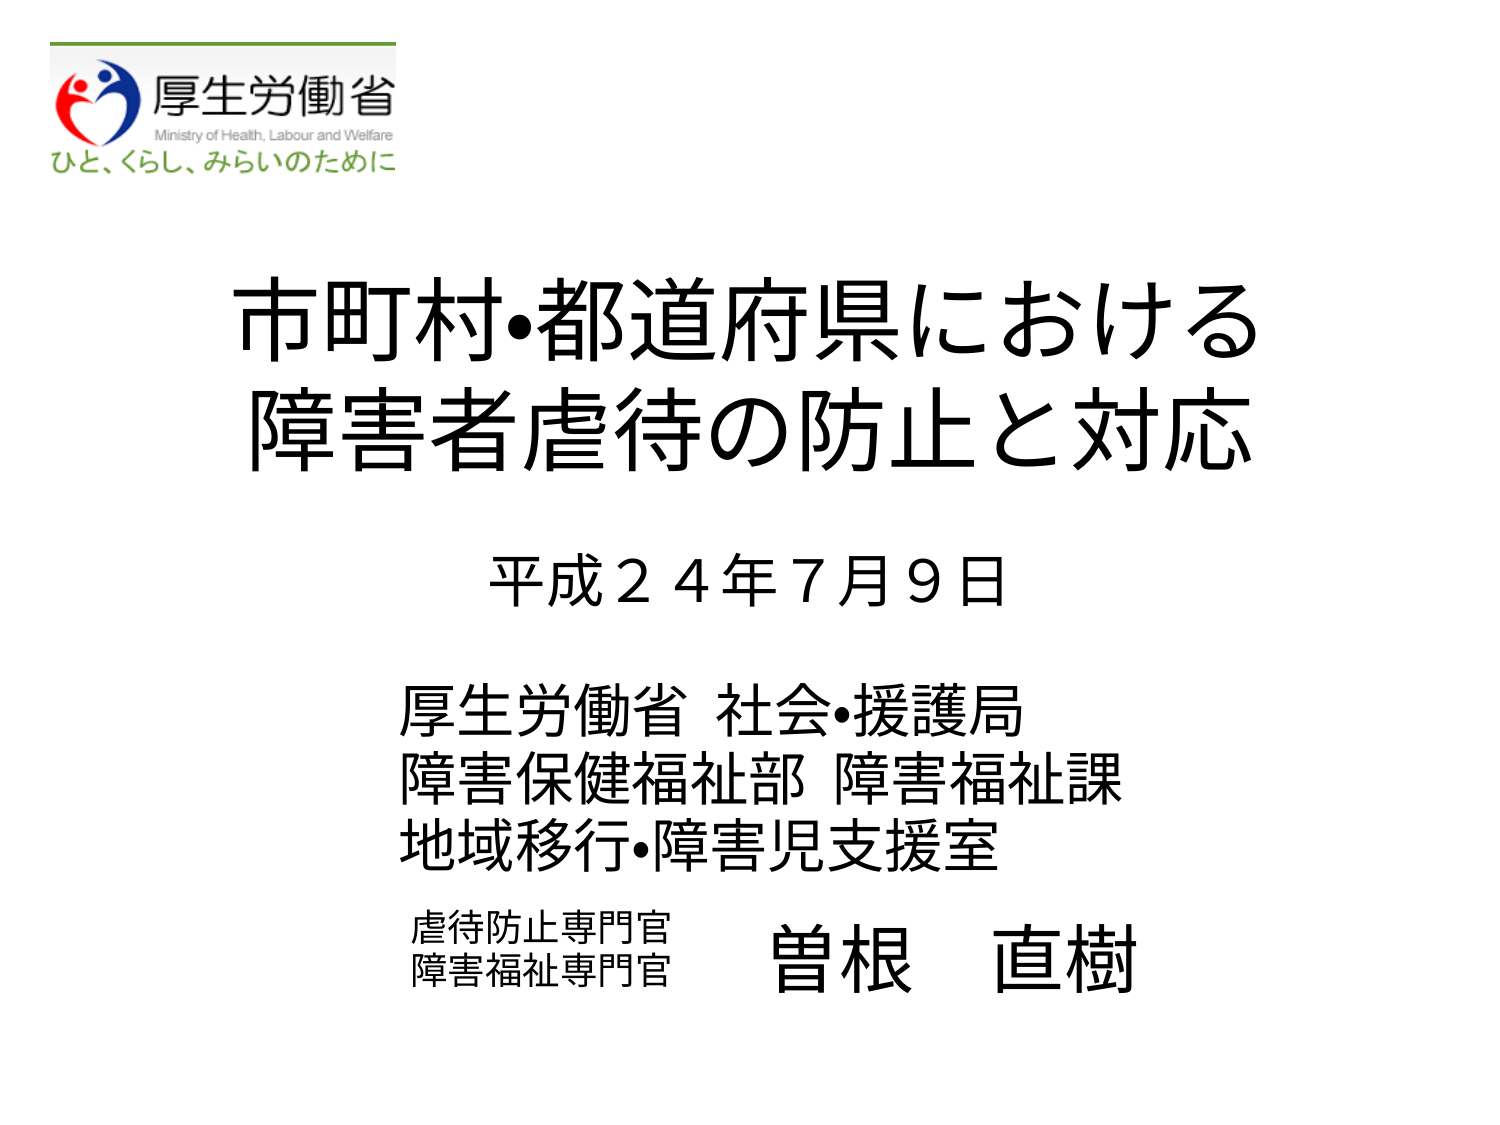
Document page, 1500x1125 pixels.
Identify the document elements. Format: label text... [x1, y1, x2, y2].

text_box 虐待防止専門官 障害福祉専門官 [395, 905, 712, 1000]
text_box 市町村・都道府県における 障害者虐待の防止と対応 [0, 255, 1500, 490]
text_box 厚生労働省 社会・援護局 障害保健福祉部 障害福祉課 地域移行・障害児支援室 [383, 680, 1219, 905]
text_box 曽根 直樹 [750, 905, 1176, 1010]
text_box 平成２４年７月９日 [0, 550, 1500, 634]
picture [50, 42, 396, 174]
